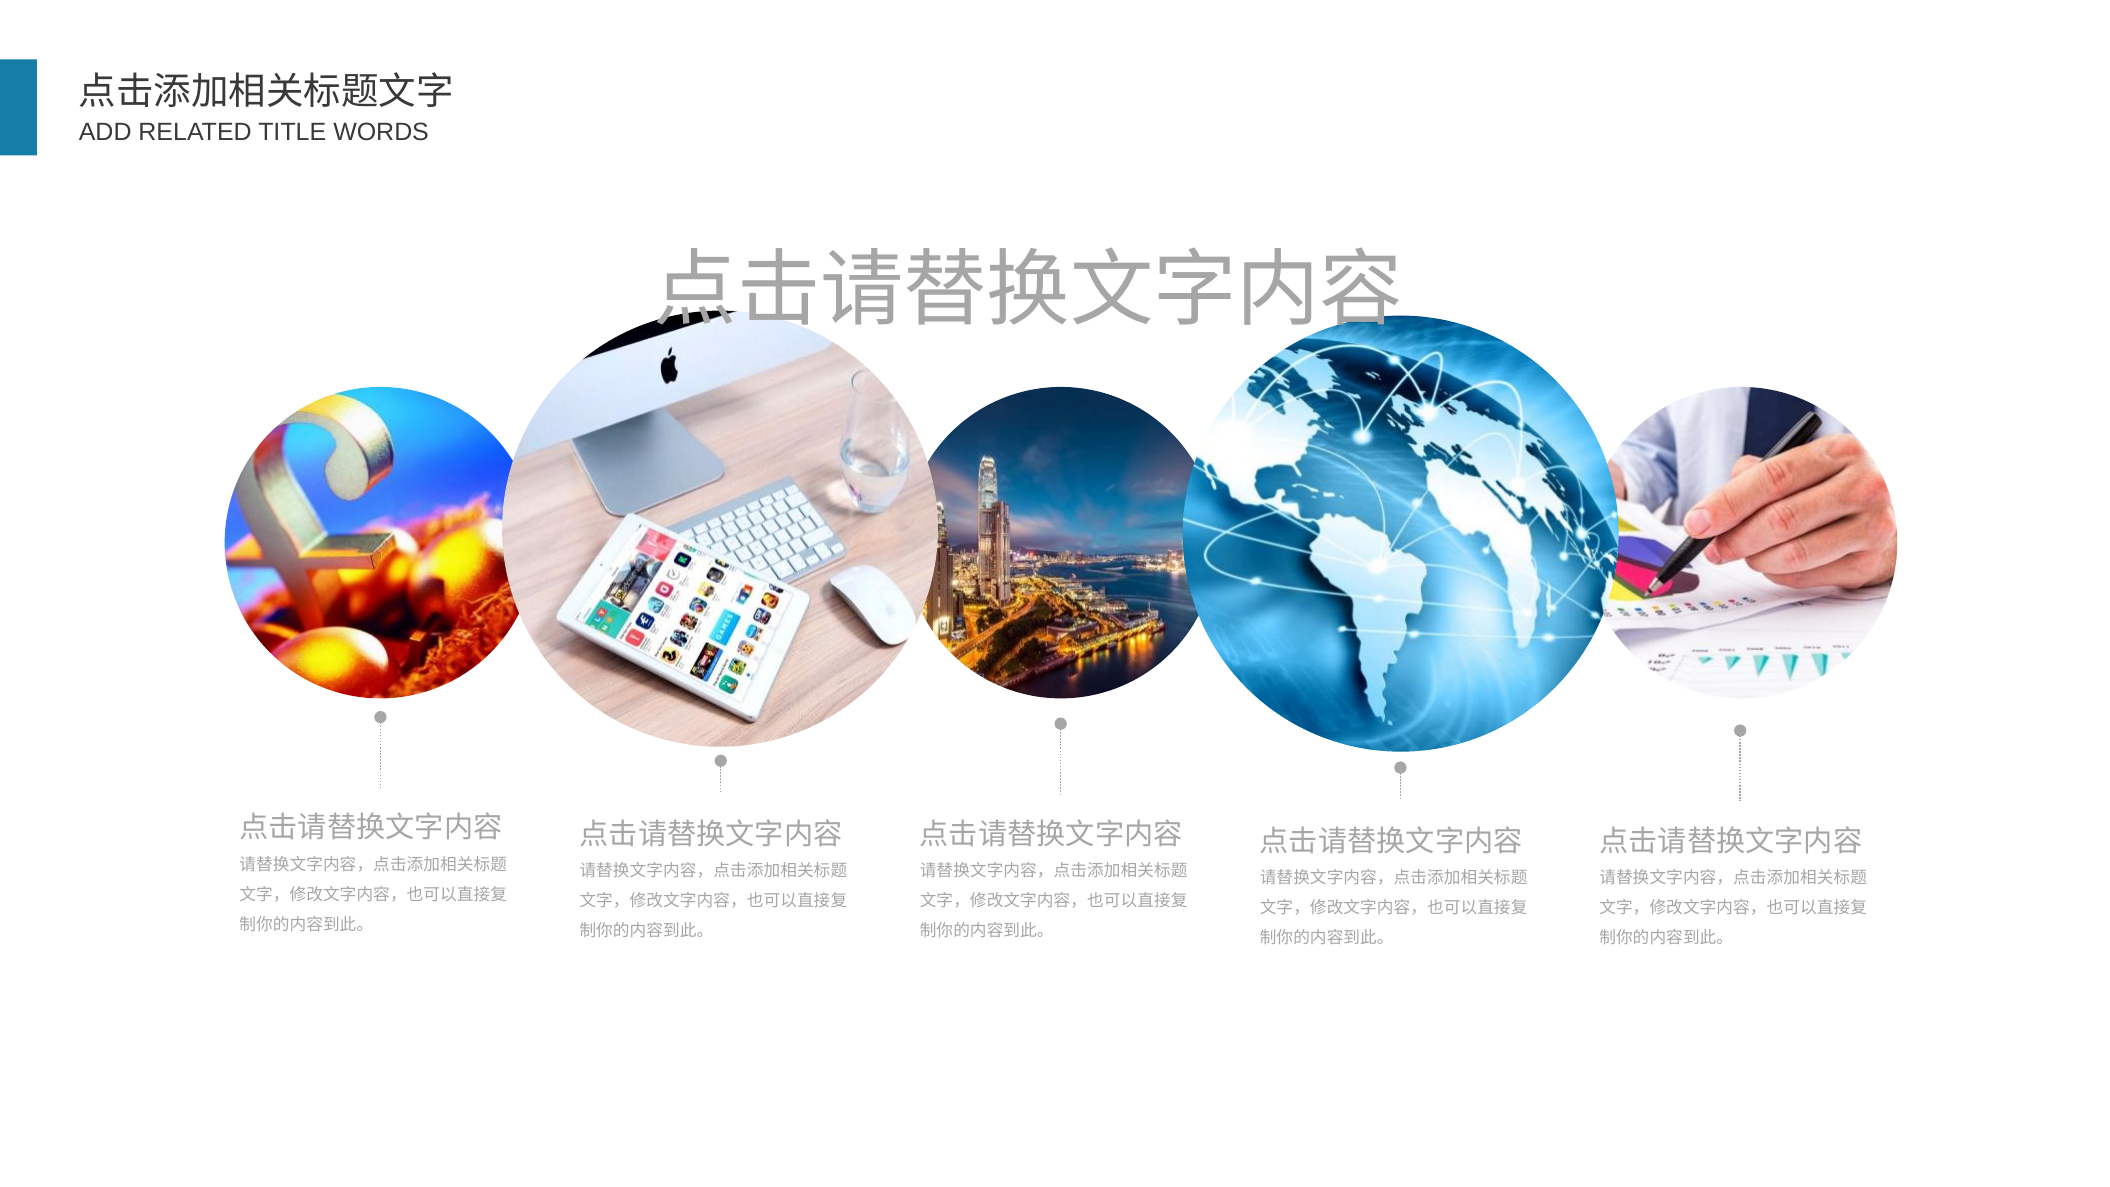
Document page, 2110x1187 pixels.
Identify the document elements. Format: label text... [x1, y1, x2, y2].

text_box ADD RELATED TITLE WORDS [62, 107, 446, 154]
text_box [501, 325, 940, 748]
text_box 点击请替换文字内容 请替换文字内容，点击添加相关标题文字，修改文字内容，也可以直接复制你的内容到此。 [1244, 794, 1557, 957]
text_box [922, 385, 1198, 700]
text_box [1604, 385, 1899, 700]
text_box 点击请替换文字内容 请替换文字内容，点击添加相关标题文字，修改文字内容，也可以直接复制你的内容到此。 [224, 781, 537, 944]
text_box 点击请替换文字内容 请替换文字内容，点击添加相关标题文字，修改文字内容，也可以直接复制你的内容到此。 [564, 787, 877, 950]
text_box 点击请替换文字内容 请替换文字内容，点击添加相关标题文字，修改文字内容，也可以直接复制你的内容到此。 [904, 787, 1217, 950]
text_box 点击请替换文字内容 请替换文字内容，点击添加相关标题文字，修改文字内容，也可以直接复制你的内容到此。 [1584, 794, 1897, 957]
text_box 点击添加相关标题文字 [62, 59, 470, 121]
text_box 点击请替换文字内容 [639, 178, 1471, 343]
text_box [223, 385, 519, 700]
text_box [1181, 326, 1620, 753]
